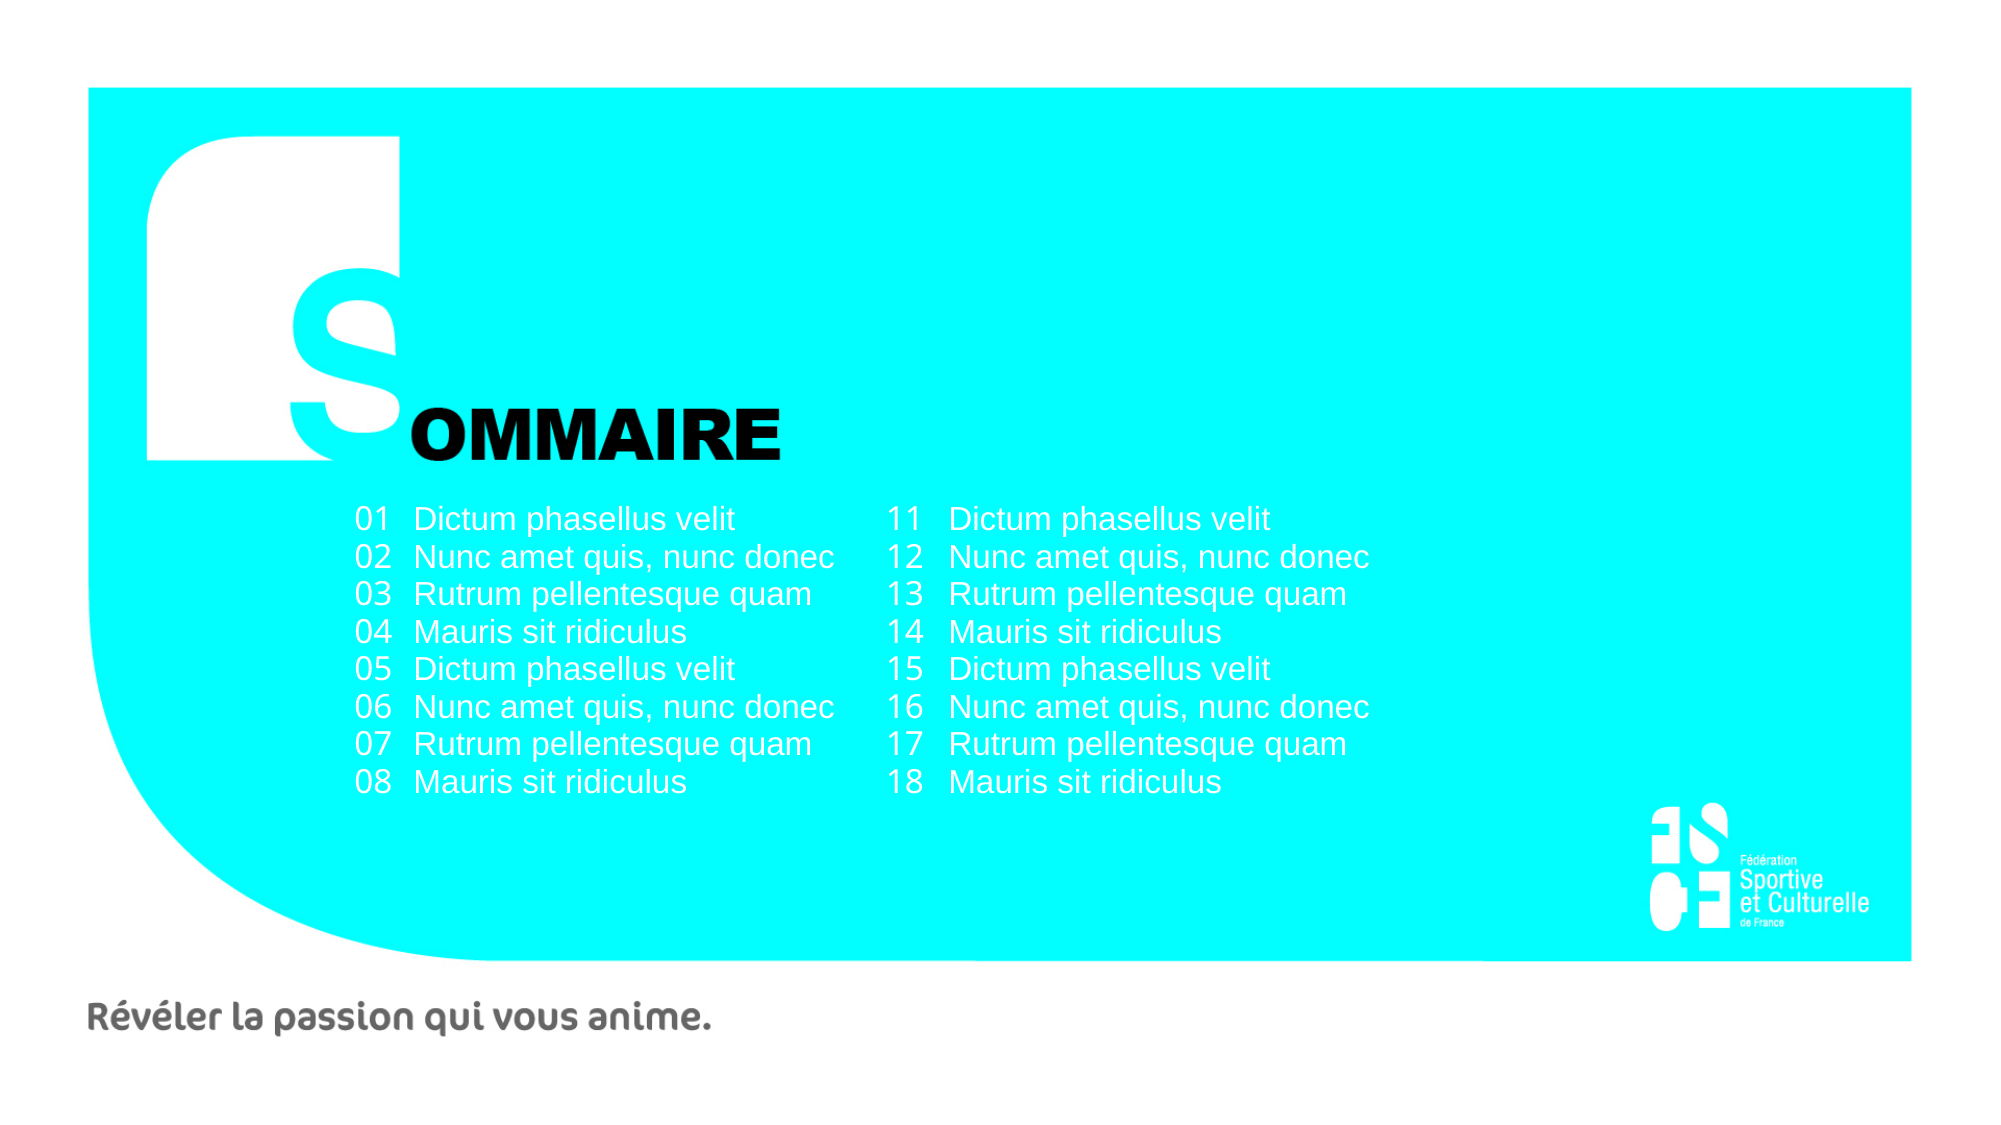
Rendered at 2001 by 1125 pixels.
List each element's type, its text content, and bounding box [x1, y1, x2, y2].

text_box Dictum phasellus velit Nunc amet quis, nunc donec Rutrum pellentesque quam Mauris sit ridiculus Dictum phasellus velit Nunc amet quis, nunc donec Rutrum pellentesque quam Mauris sit ridiculus [948, 499, 1421, 914]
text_box 11 12 13 14 15 16 17 18 [885, 499, 945, 914]
text_box 01 02 03 04 05 06 07 08 [354, 499, 414, 914]
text_box Dictum phasellus velit Nunc amet quis, nunc donec Rutrum pellentesque quam Mauris sit ridiculus Dictum phasellus velit Nunc amet quis, nunc donec Rutrum pellentesque quam Mauris sit ridiculus [414, 499, 885, 914]
picture [0, 0, 2000, 1125]
